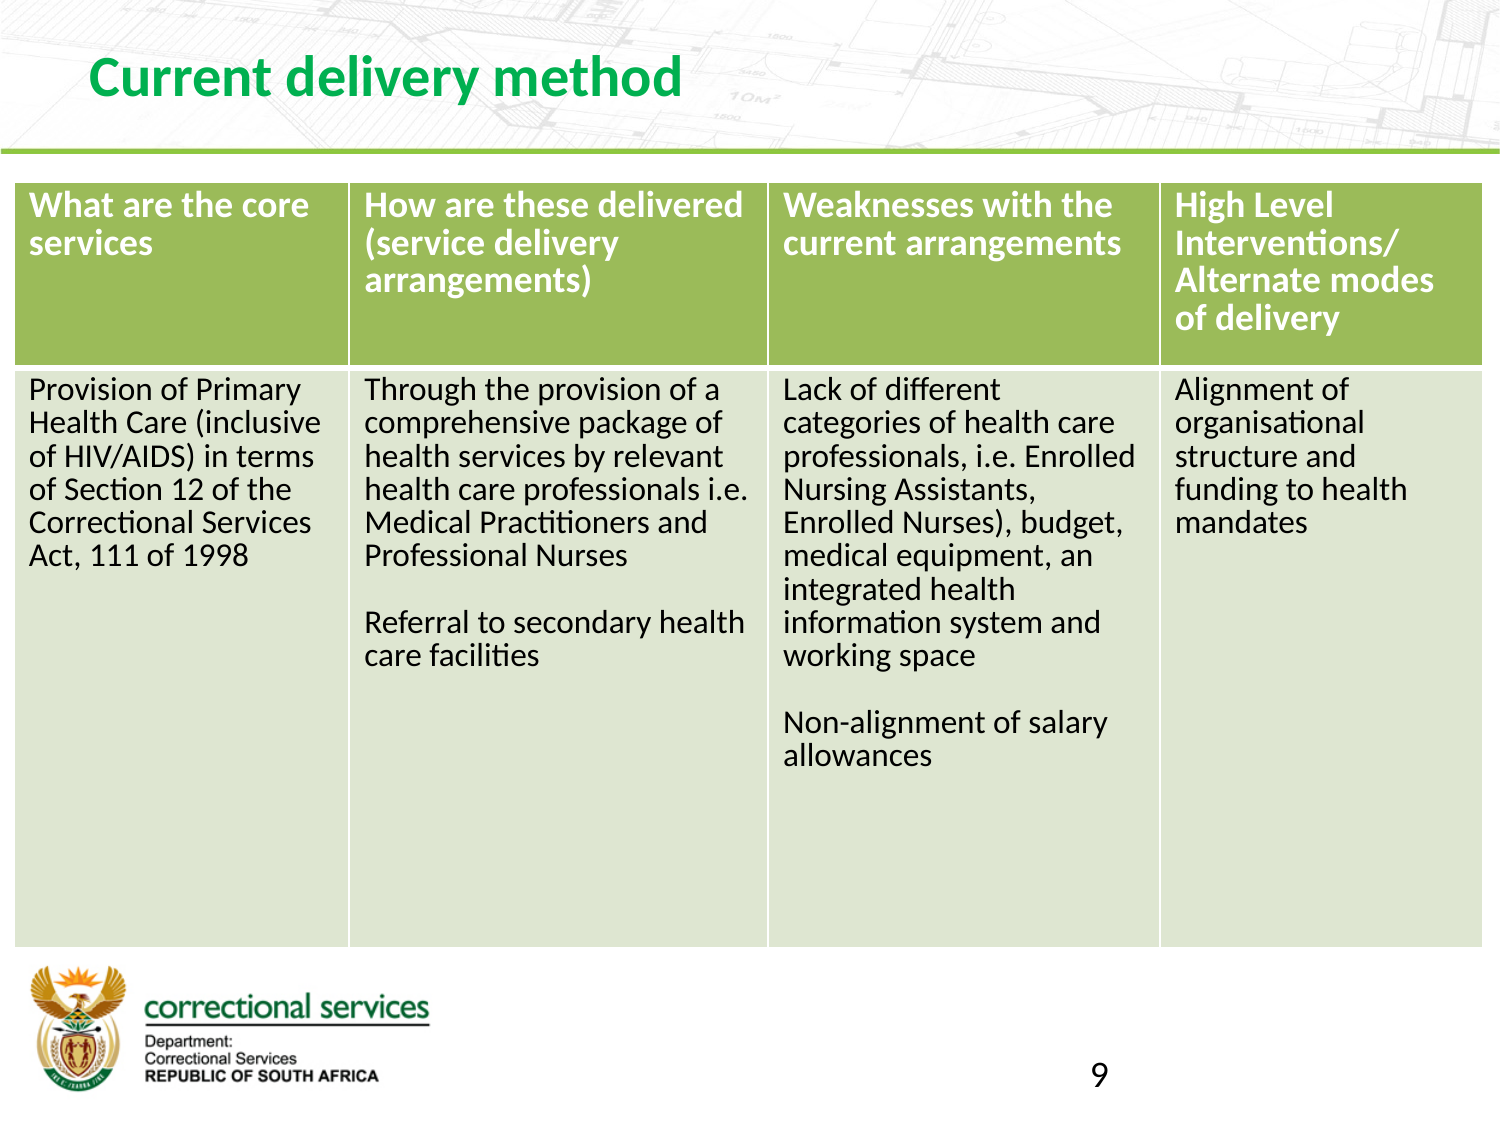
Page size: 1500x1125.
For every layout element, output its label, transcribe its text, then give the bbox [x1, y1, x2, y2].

table_cell Lack of different categories of health care professionals, i.e. Enrolled Nursing Assistants, Enrolled Nurses), budget, medical equipment, an integrated health information system and working space Non-alignment of salary allowances [769, 371, 1159, 947]
slide_number 9 [1074, 1042, 1425, 1103]
table_header How are these delivered (service delivery arrangements) [350, 183, 767, 365]
table_header What are the core services [15, 183, 348, 365]
table_cell Alignment of organisational structure and funding to health mandates [1161, 371, 1482, 947]
table_header High Level Interventions/ Alternate modes of delivery [1161, 183, 1482, 365]
text_box Current delivery method [74, 30, 1425, 116]
picture [0, 936, 481, 1125]
picture [0, 0, 1500, 154]
table_header Weaknesses with the current arrangements [769, 183, 1159, 365]
table_cell Through the provision of a comprehensive package of health services by relevant health care professionals i.e. Medical Practitioners and Professional Nurses Referral to secondary health care facilities [350, 371, 767, 947]
table_cell Provision of Primary Health Care (inclusive of HIV/AIDS) in terms of Section 12 of the Correctional Services Act, 111 of 1998 [15, 371, 348, 947]
